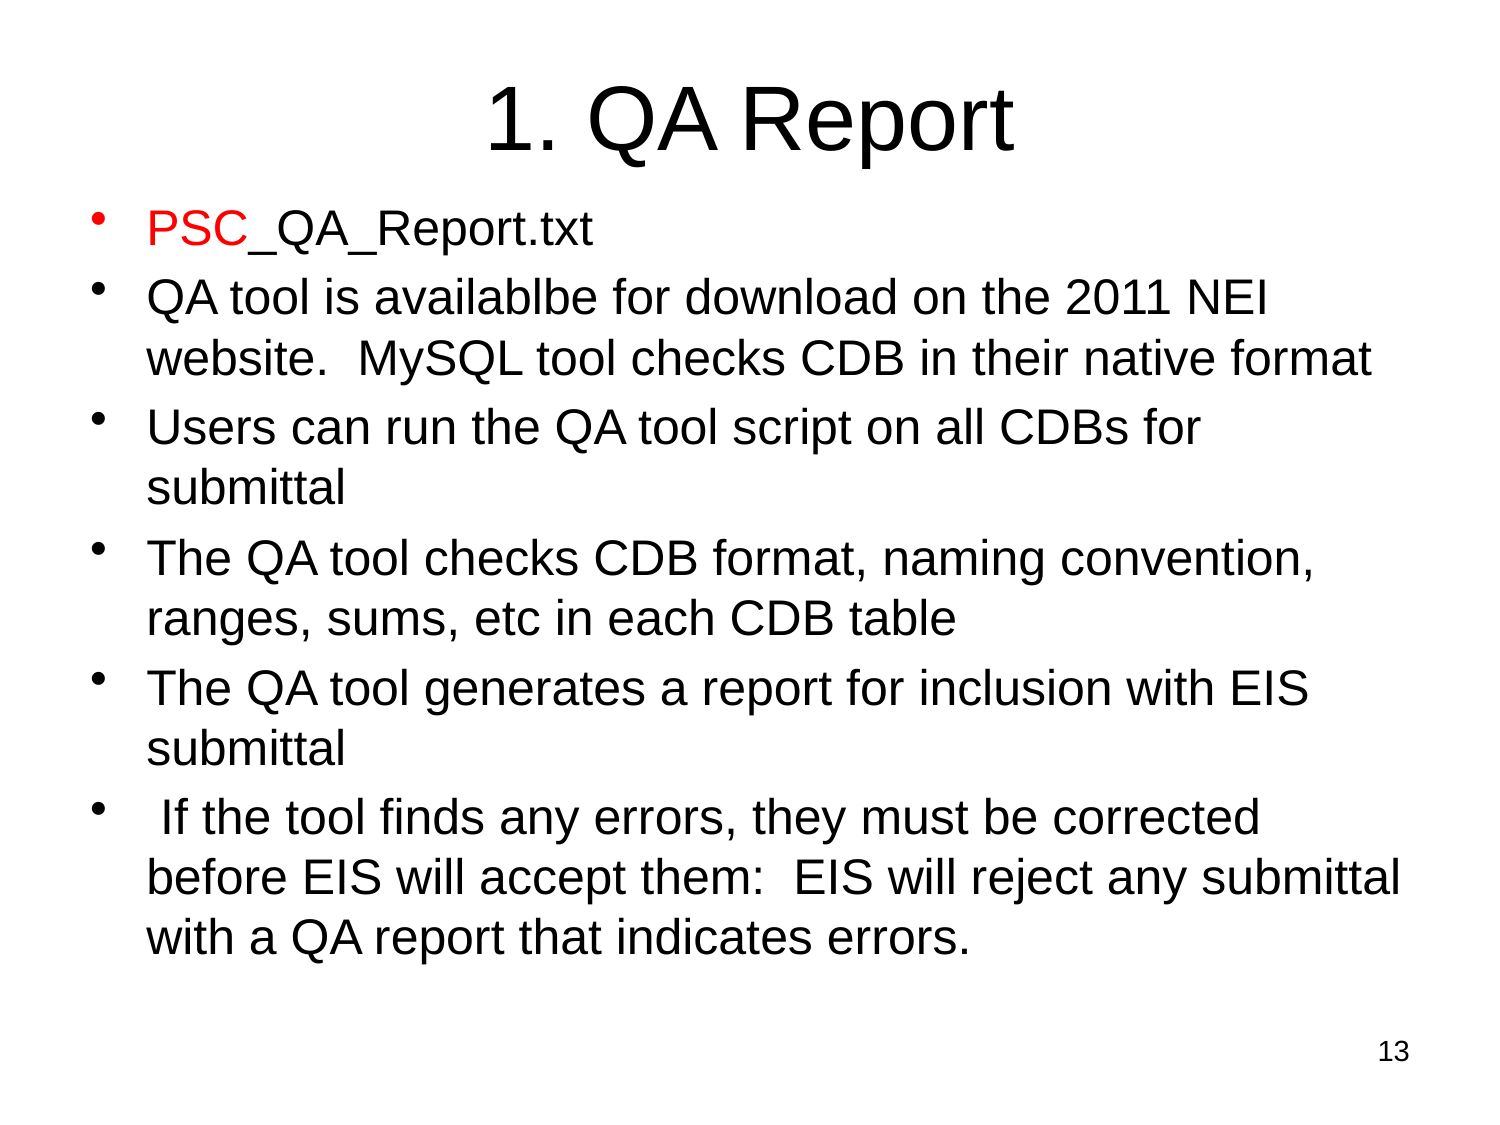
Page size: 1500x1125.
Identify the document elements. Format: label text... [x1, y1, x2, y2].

title 1. QA Report [74, 74, 1426, 187]
slide_number 13 [1074, 1024, 1426, 1103]
list PSC_QA_Report.txt QA tool is availablbe for download on the 2011 NEI website. MySQL tool checks CDB in their native format Users can run the QA tool script on all CDBs for submittal The QA tool checks CDB format, naming convention, ranges, sums, etc in each CDB table The QA tool generates a report for inclusion with EIS submittal If the tool finds any errors, they must be corrected before EIS will accept them: EIS will reject any submittal with a QA report that indicates errors. [74, 187, 1426, 1006]
